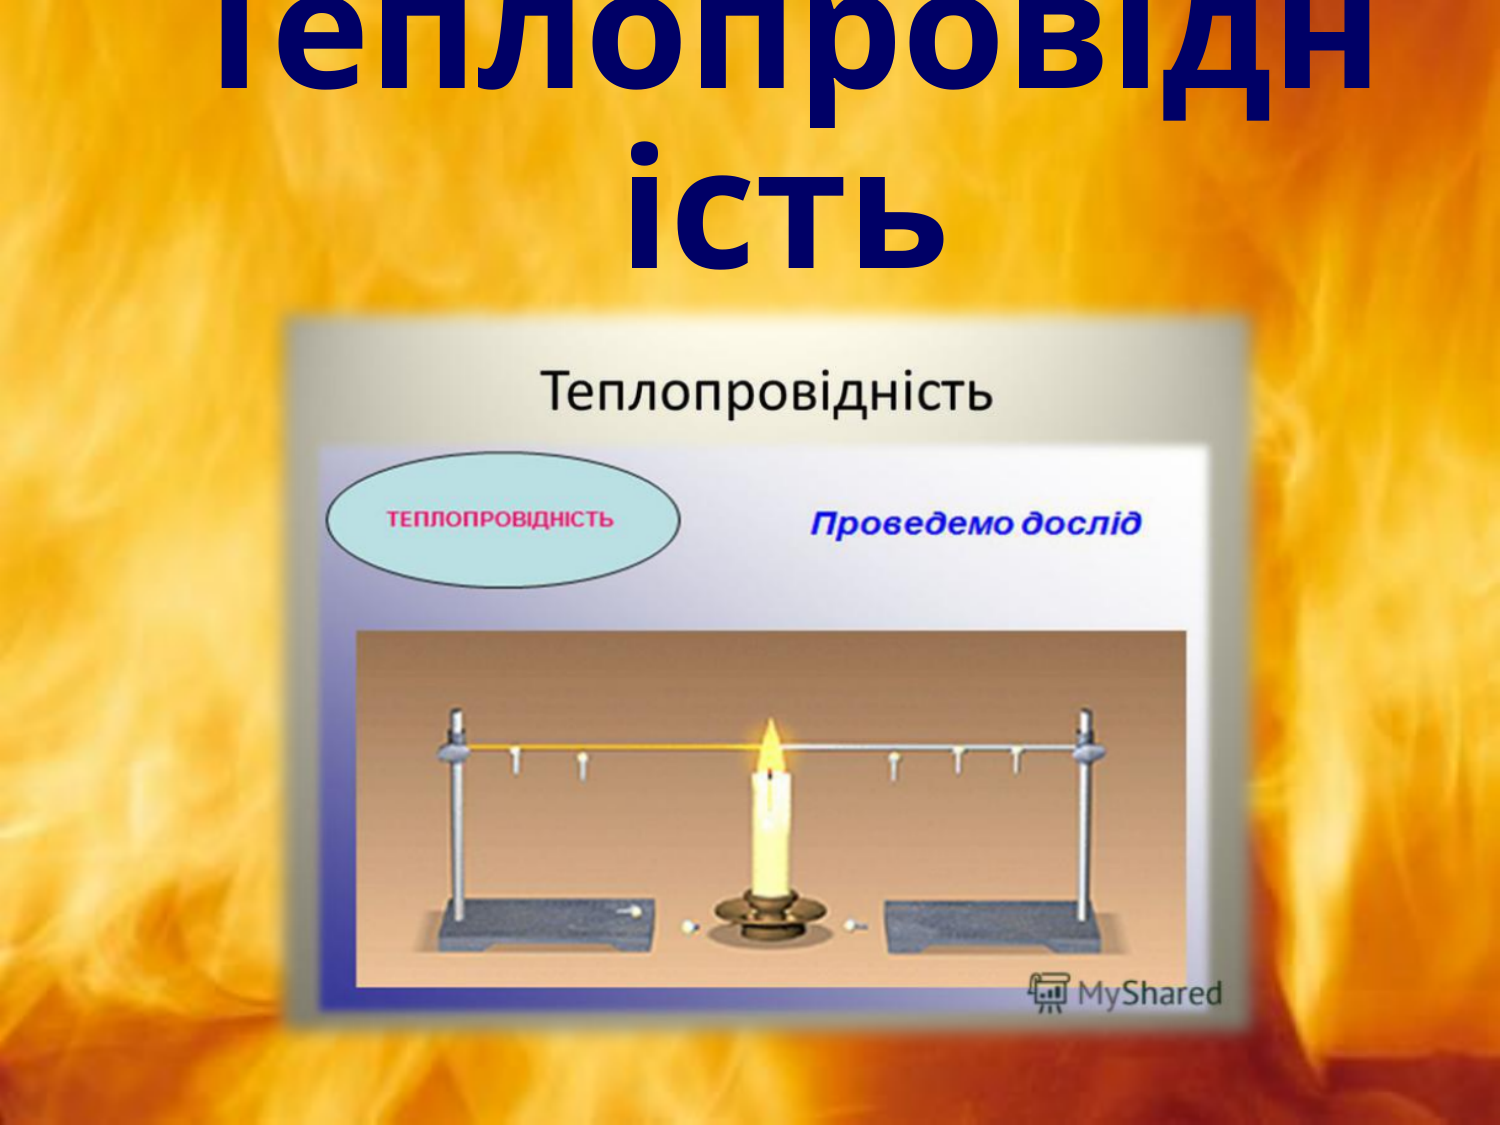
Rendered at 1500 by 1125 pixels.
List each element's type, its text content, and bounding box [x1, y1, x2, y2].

title Теплопровідність [147, 113, 1423, 313]
picture [0, 0, 1500, 1125]
